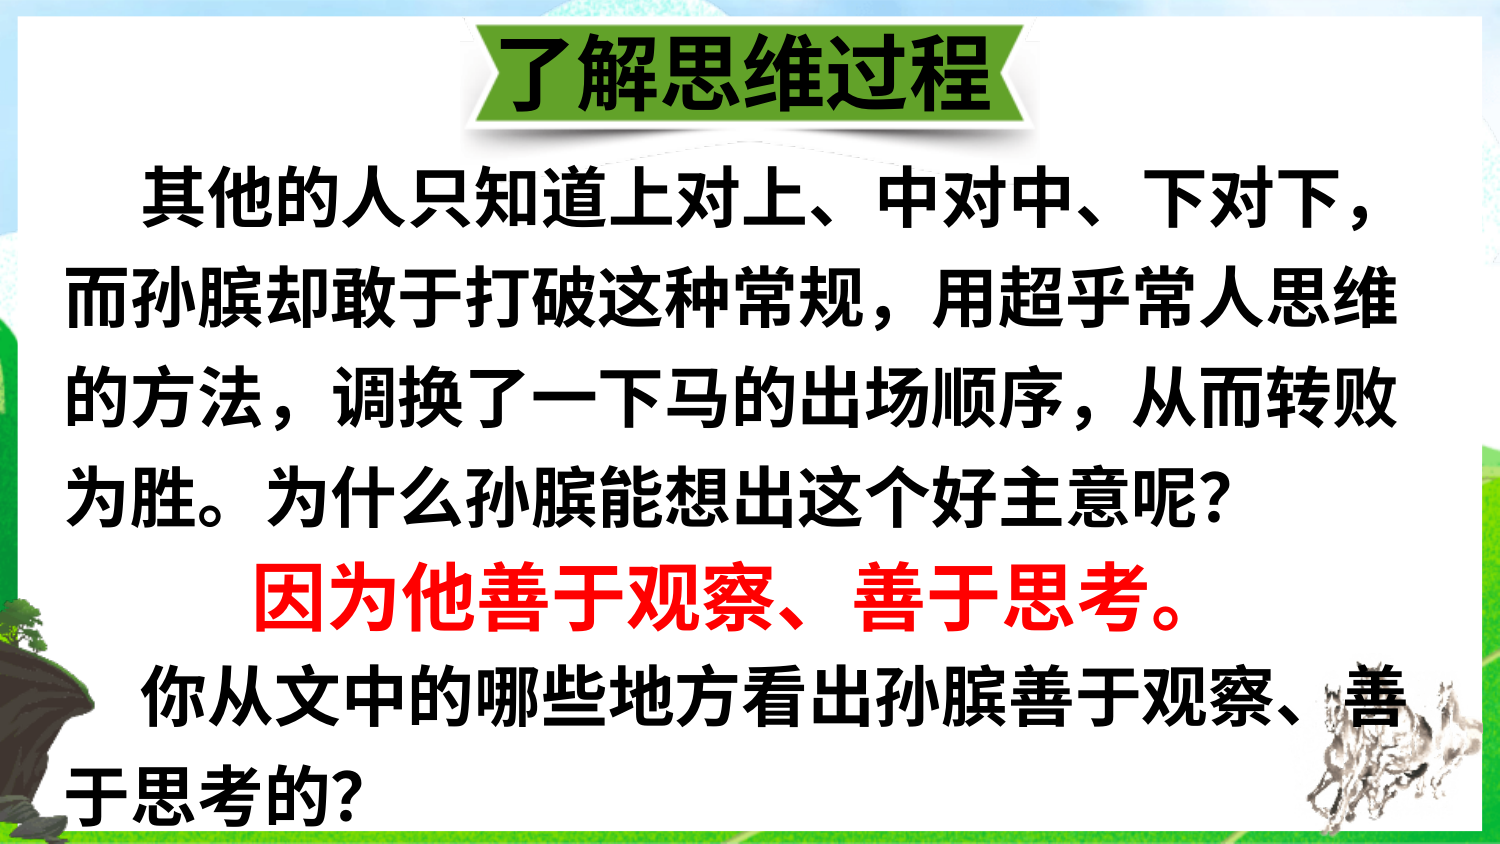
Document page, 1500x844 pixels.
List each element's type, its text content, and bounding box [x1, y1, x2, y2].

text_box 因为他善于观察、善于思考。 [136, 525, 1342, 627]
text_box 你从文中的哪些地方看出孙膑善于观察、善于思考的？ [49, 627, 1430, 842]
picture [0, 0, 1500, 844]
text_box 了解思维过程 [478, 13, 1044, 128]
text_box 其他的人只知道上对上、中对中、下对下，而孙膑却敢于打破这种常规，用超乎常人思维的方法，调换了一下马的出场顺序，从而转败为胜。为什么孙膑能想出这个好主意呢？ [49, 128, 1430, 543]
